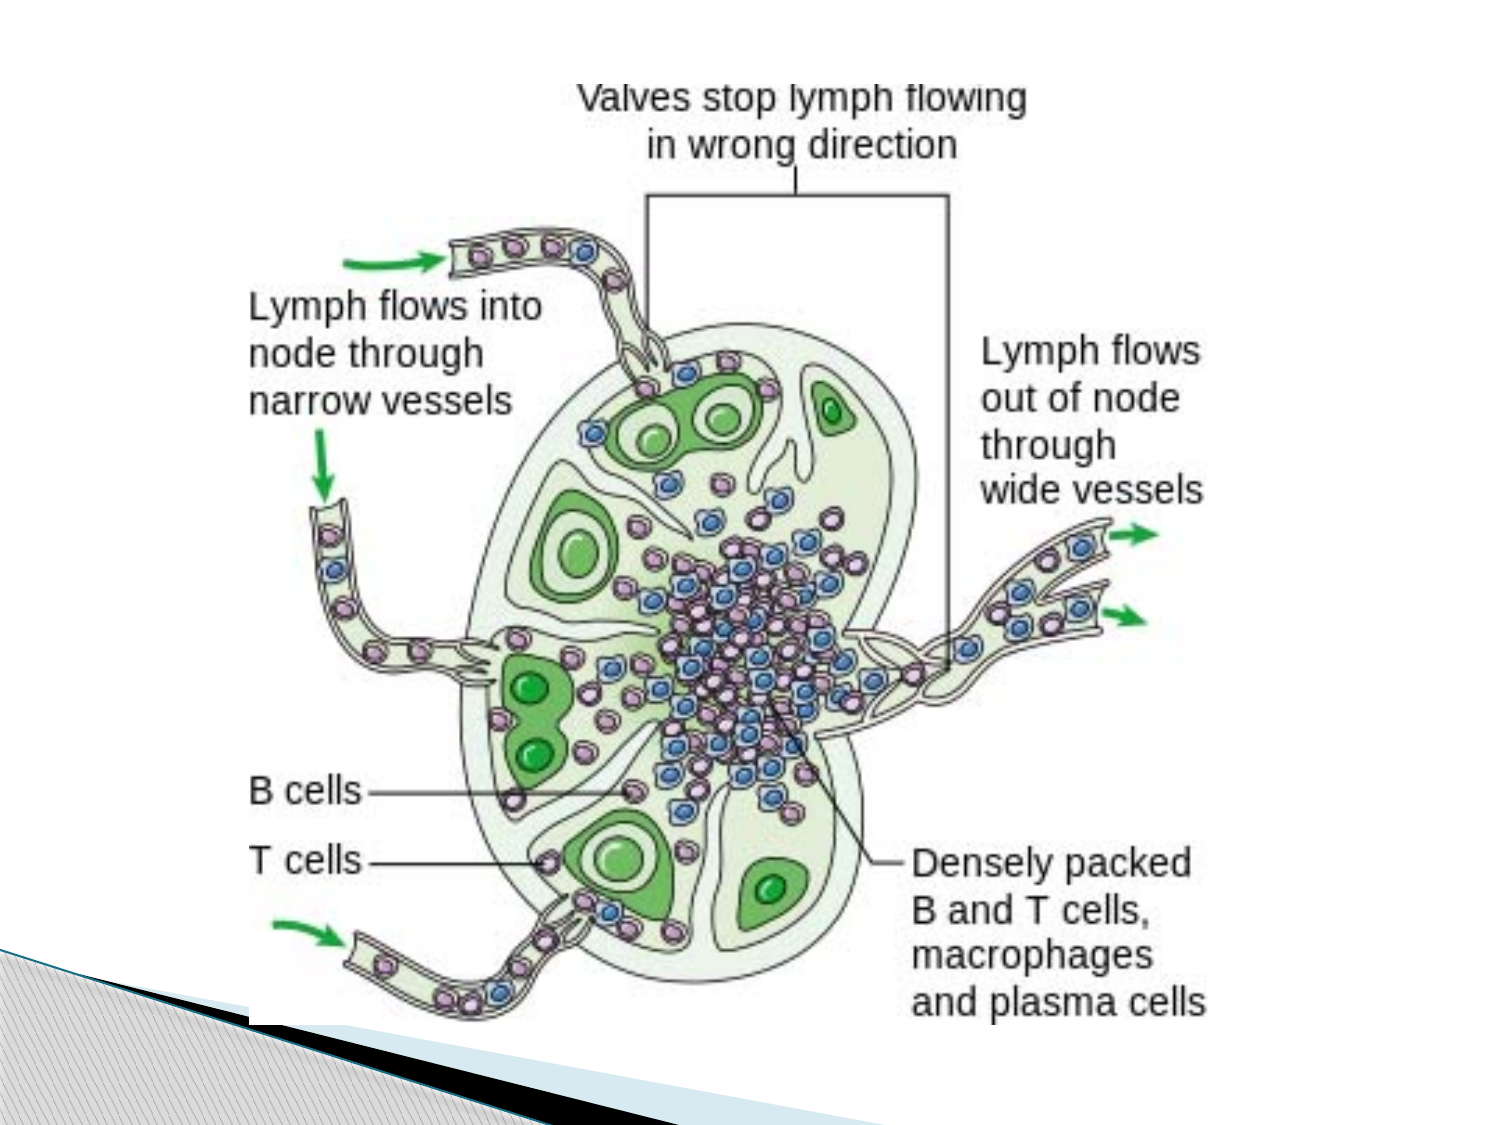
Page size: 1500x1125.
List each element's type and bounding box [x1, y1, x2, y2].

list [249, 84, 1213, 1026]
